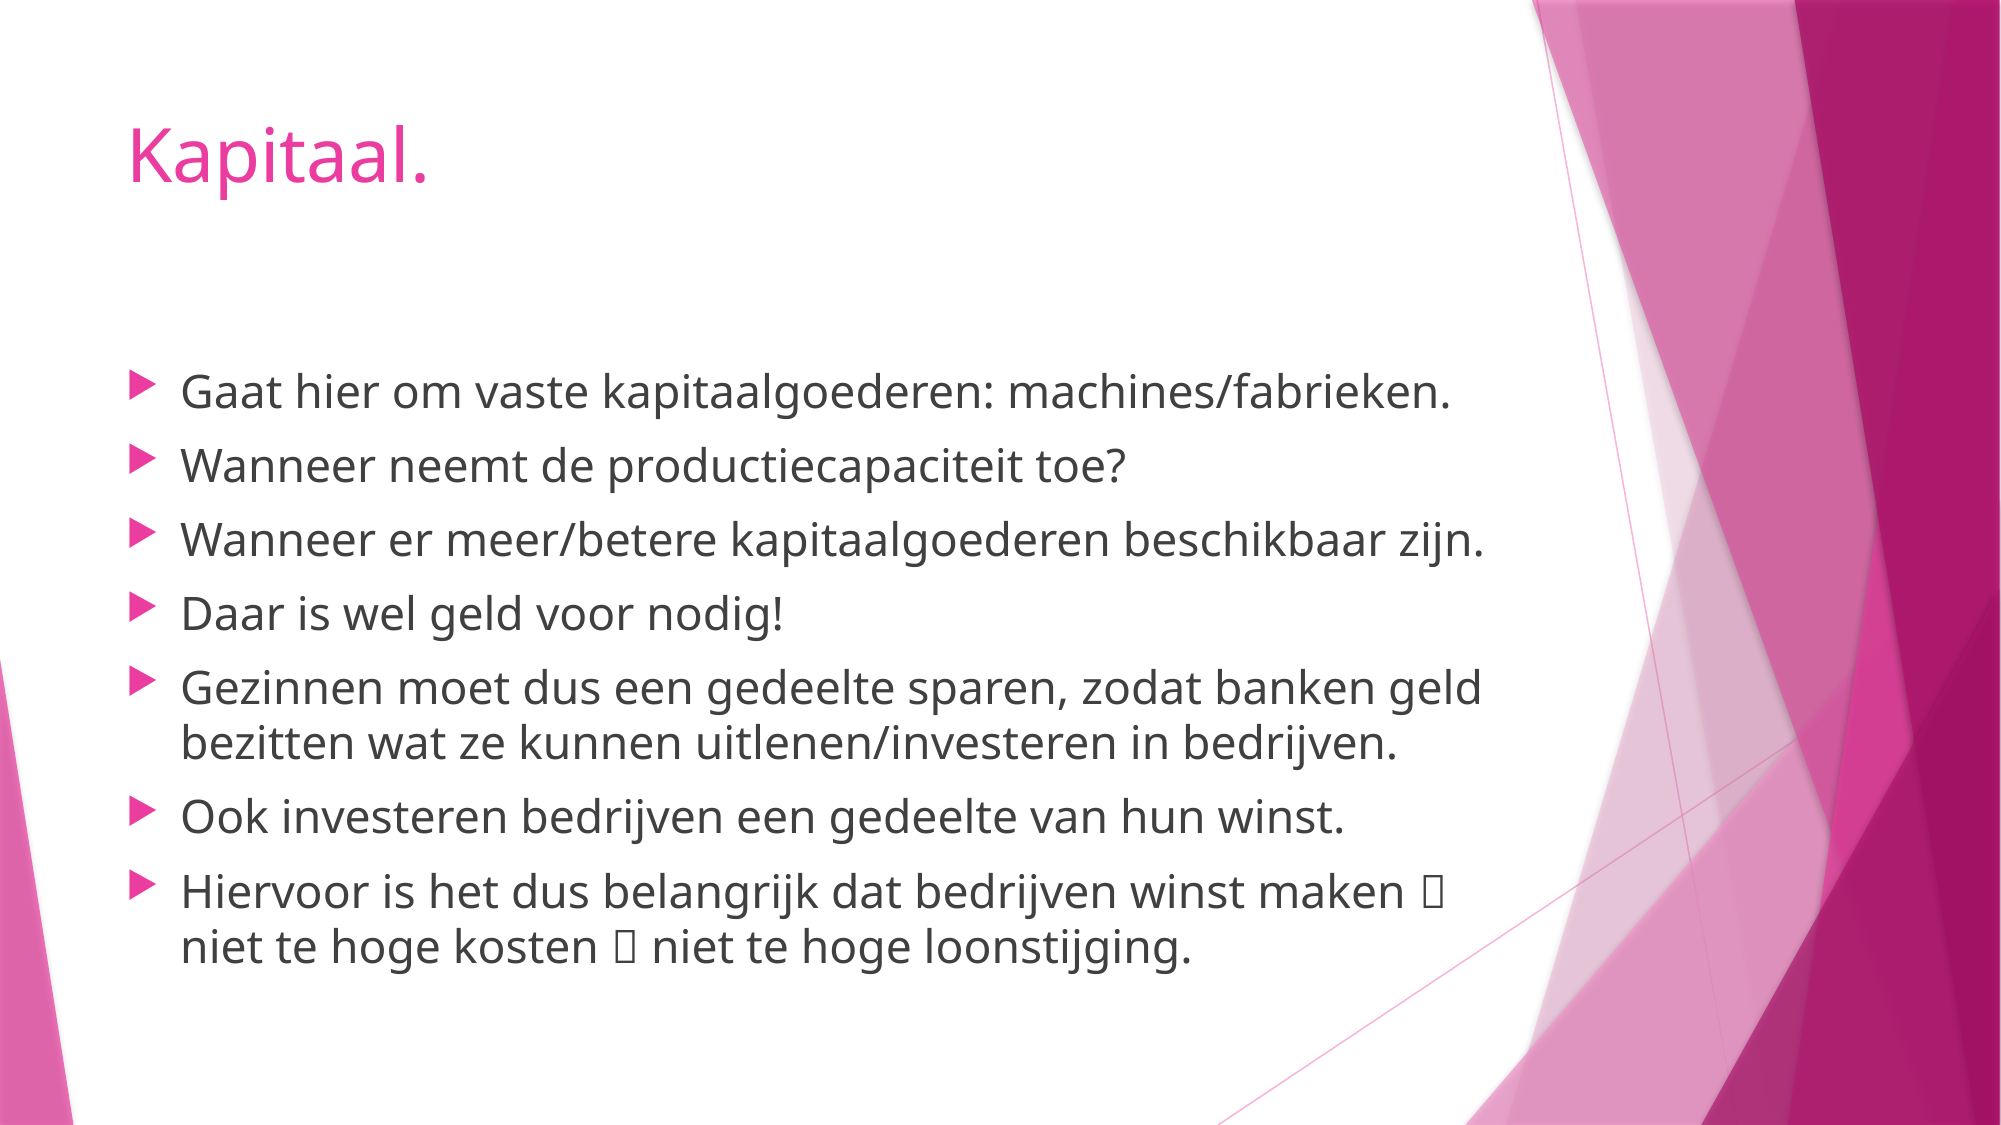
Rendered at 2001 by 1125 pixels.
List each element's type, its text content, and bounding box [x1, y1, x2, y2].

list Gaat hier om vaste kapitaalgoederen: machines/fabrieken. Wanneer neemt de productiecapaciteit toe? Wanneer er meer/betere kapitaalgoederen beschikbaar zijn. Daar is wel geld voor nodig! Gezinnen moet dus een gedeelte sparen, zodat banken geld bezitten wat ze kunnen uitlenen/investeren in bedrijven. Ook investeren bedrijven een gedeelte van hun winst. Hiervoor is het dus belangrijk dat bedrijven winst maken  niet te hoge kosten  niet te hoge loonstijging. [111, 354, 1522, 992]
title Kapitaal. [111, 99, 1522, 317]
